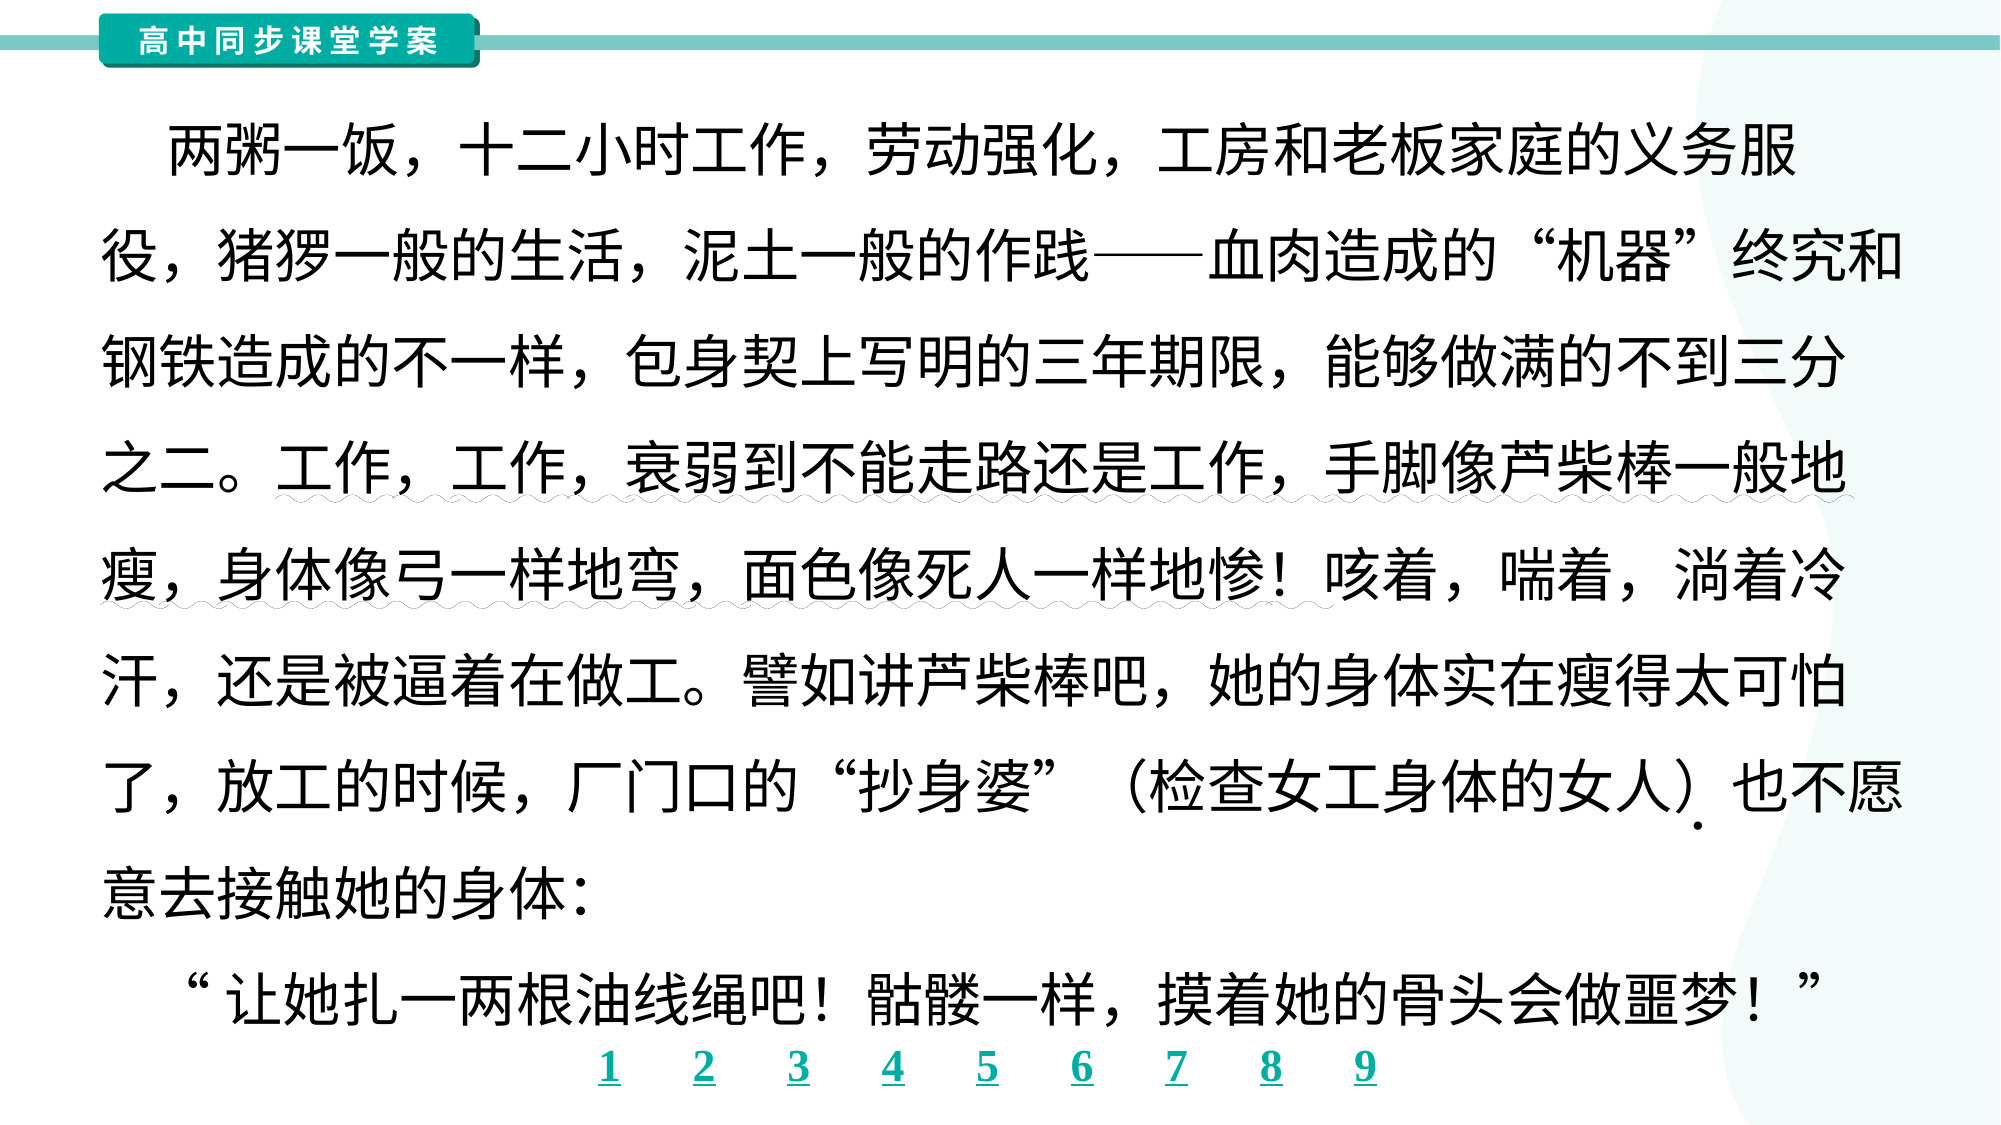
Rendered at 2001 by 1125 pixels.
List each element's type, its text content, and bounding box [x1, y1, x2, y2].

text_box [1693, 821, 1703, 830]
text_box 两粥一饭，十二小时工作，劳动强化，工房和老板家庭的义务服 役，猪猡一般的生活，泥土一般的作践——血肉造成的“机器”终究和 钢铁造成的不一样，包身契上写明的三年期限，能够做满的不到三分 之二。工作，工作，衰弱到不能走路还是工作，手脚像芦柴棒一般地 瘦，身体像弓一样地弯，面色像死人一样地惨！咳着，喘着，淌着冷 汗，还是被逼着在做工。譬如讲芦柴棒吧，她的身体实在瘦得太可怕 了，放工的时候，厂门口的“抄身婆”（检查女工身体的女人）也不愿 意去接触她的身体： “让她扎一两根油线绳吧！骷髅一样，摸着她的骨头会做噩梦！” [100, 76, 1899, 1033]
picture [0, 0, 2000, 1125]
